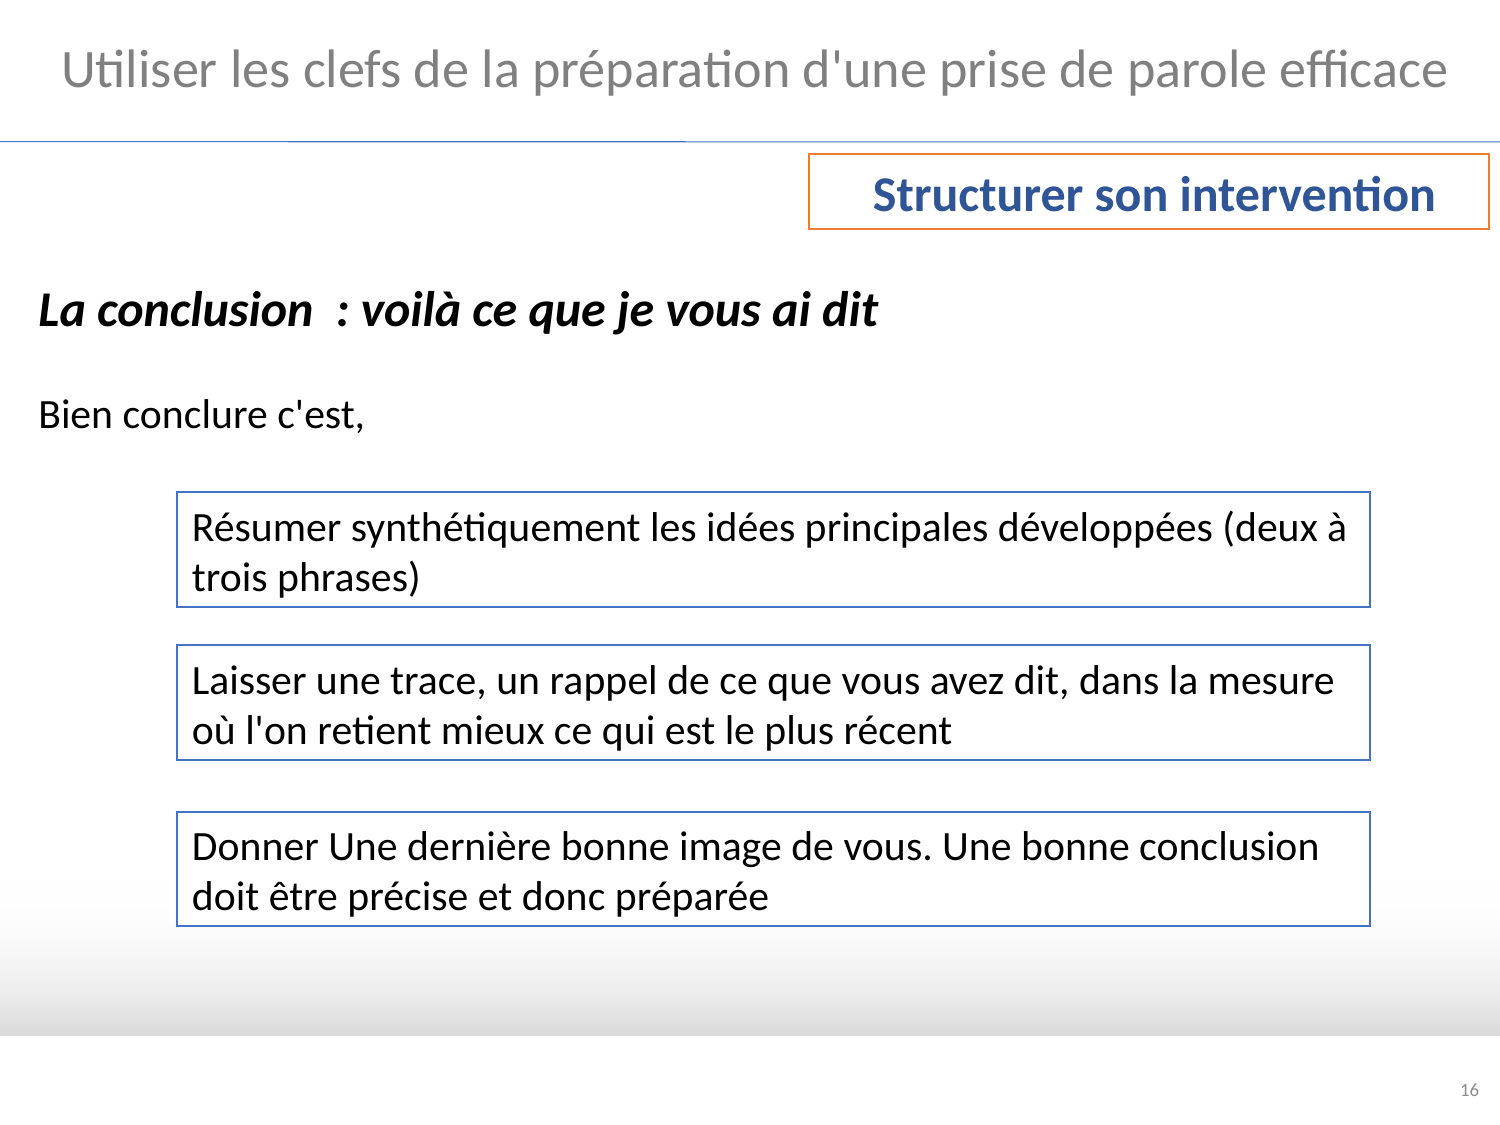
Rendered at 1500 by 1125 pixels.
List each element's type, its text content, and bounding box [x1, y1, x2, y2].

text_box Donner Une dernière bonne image de vous. Une bonne conclusion doit être précise et donc préparée [176, 811, 1371, 927]
text_box Utiliser les clefs de la préparation d'une prise de parole efficace [11, 25, 1500, 106]
slide_number 16 [1144, 1058, 1495, 1119]
text_box Laisser une trace, un rappel de ce que vous avez dit, dans la mesure où l'on retient mieux ce qui est le plus récent [176, 644, 1371, 761]
text_box [0, 645, 1500, 1036]
text_box Résumer synthétiquement les idées principales développées (deux à trois phrases) [176, 491, 1371, 608]
text_box La conclusion : voilà ce que je vous ai dit Bien conclure c'est, [23, 269, 1495, 444]
text_box Structurer son intervention [808, 153, 1490, 230]
